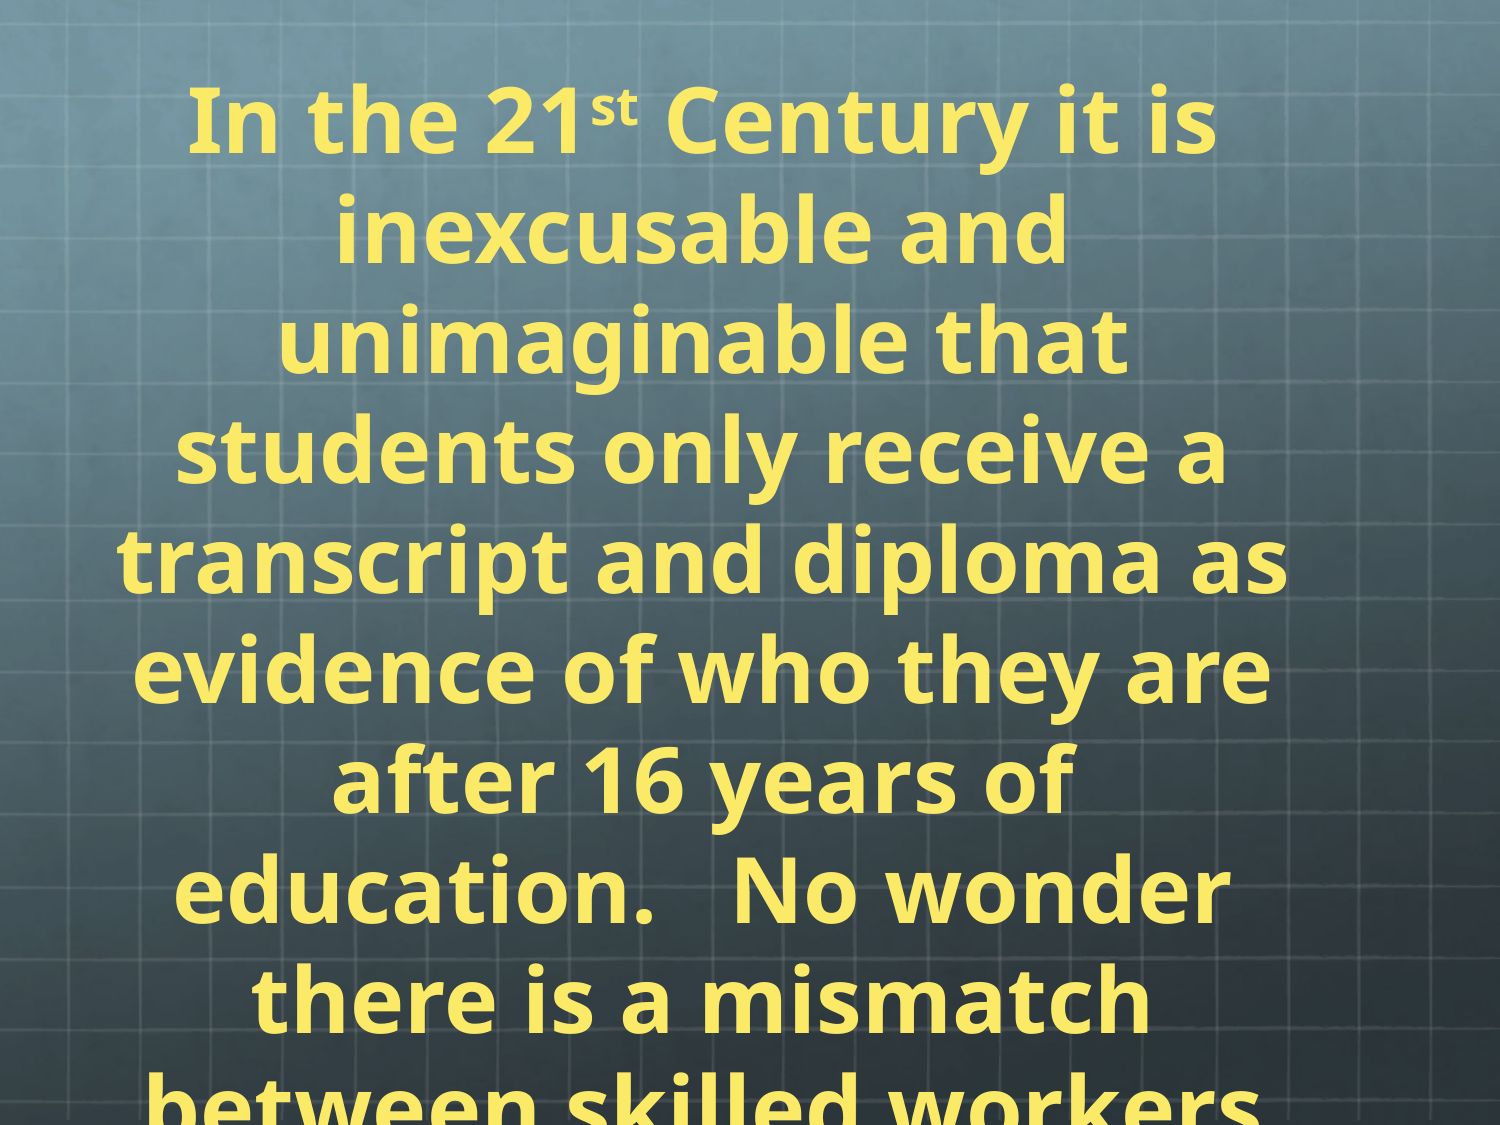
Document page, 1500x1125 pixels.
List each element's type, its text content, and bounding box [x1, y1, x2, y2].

text_box In the 21st Century it is inexcusable and unimaginable that students only receive a transcript and diploma as evidence of who they are after 16 years of education. No wonder there is a mismatch between skilled workers and job openings! [87, 54, 1319, 1125]
picture [0, 0, 1500, 1125]
